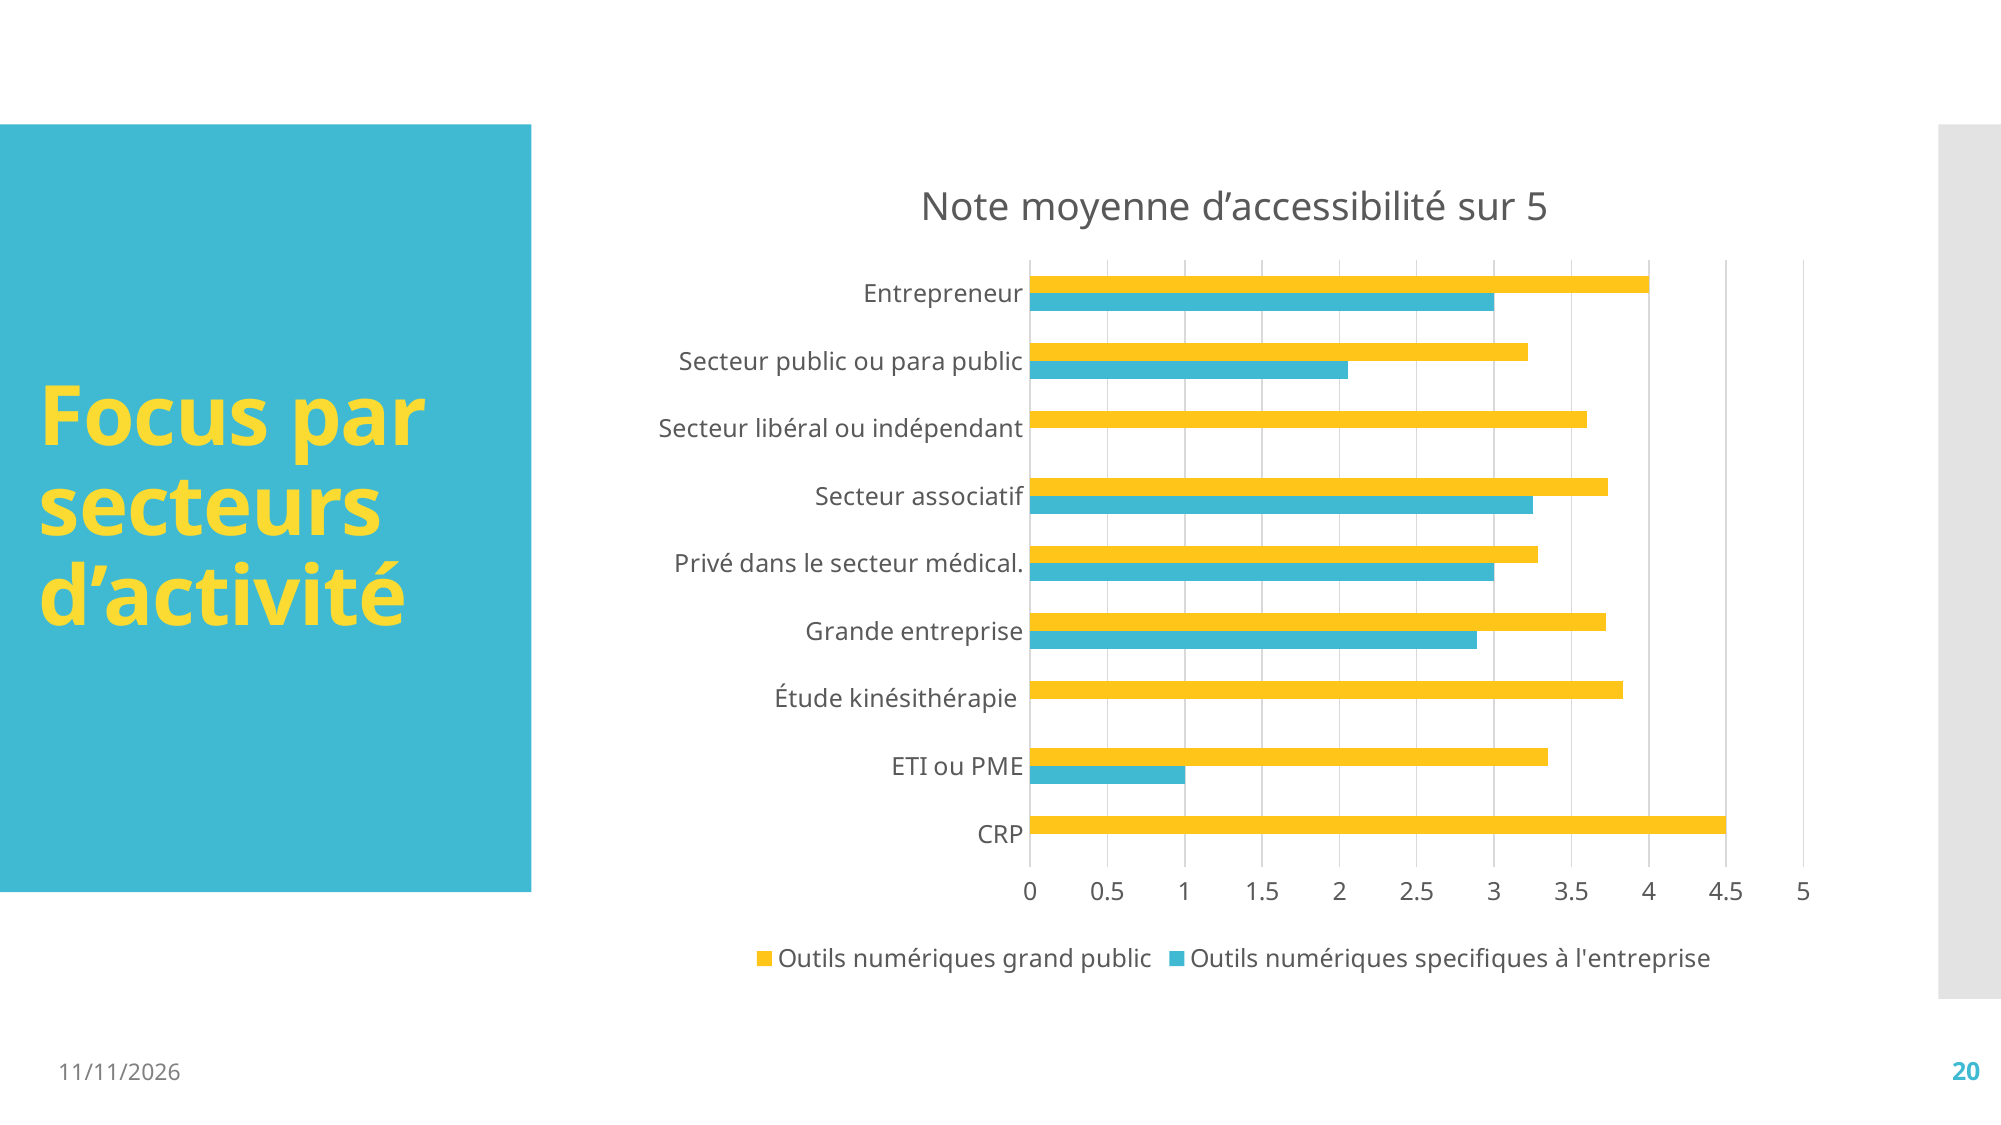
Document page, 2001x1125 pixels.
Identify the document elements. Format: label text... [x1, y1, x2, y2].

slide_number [43, 1042, 493, 1103]
slide_number 20 [1744, 1042, 1996, 1103]
title Focus par secteurs d’activité [23, 130, 508, 886]
chart [634, 141, 1835, 982]
